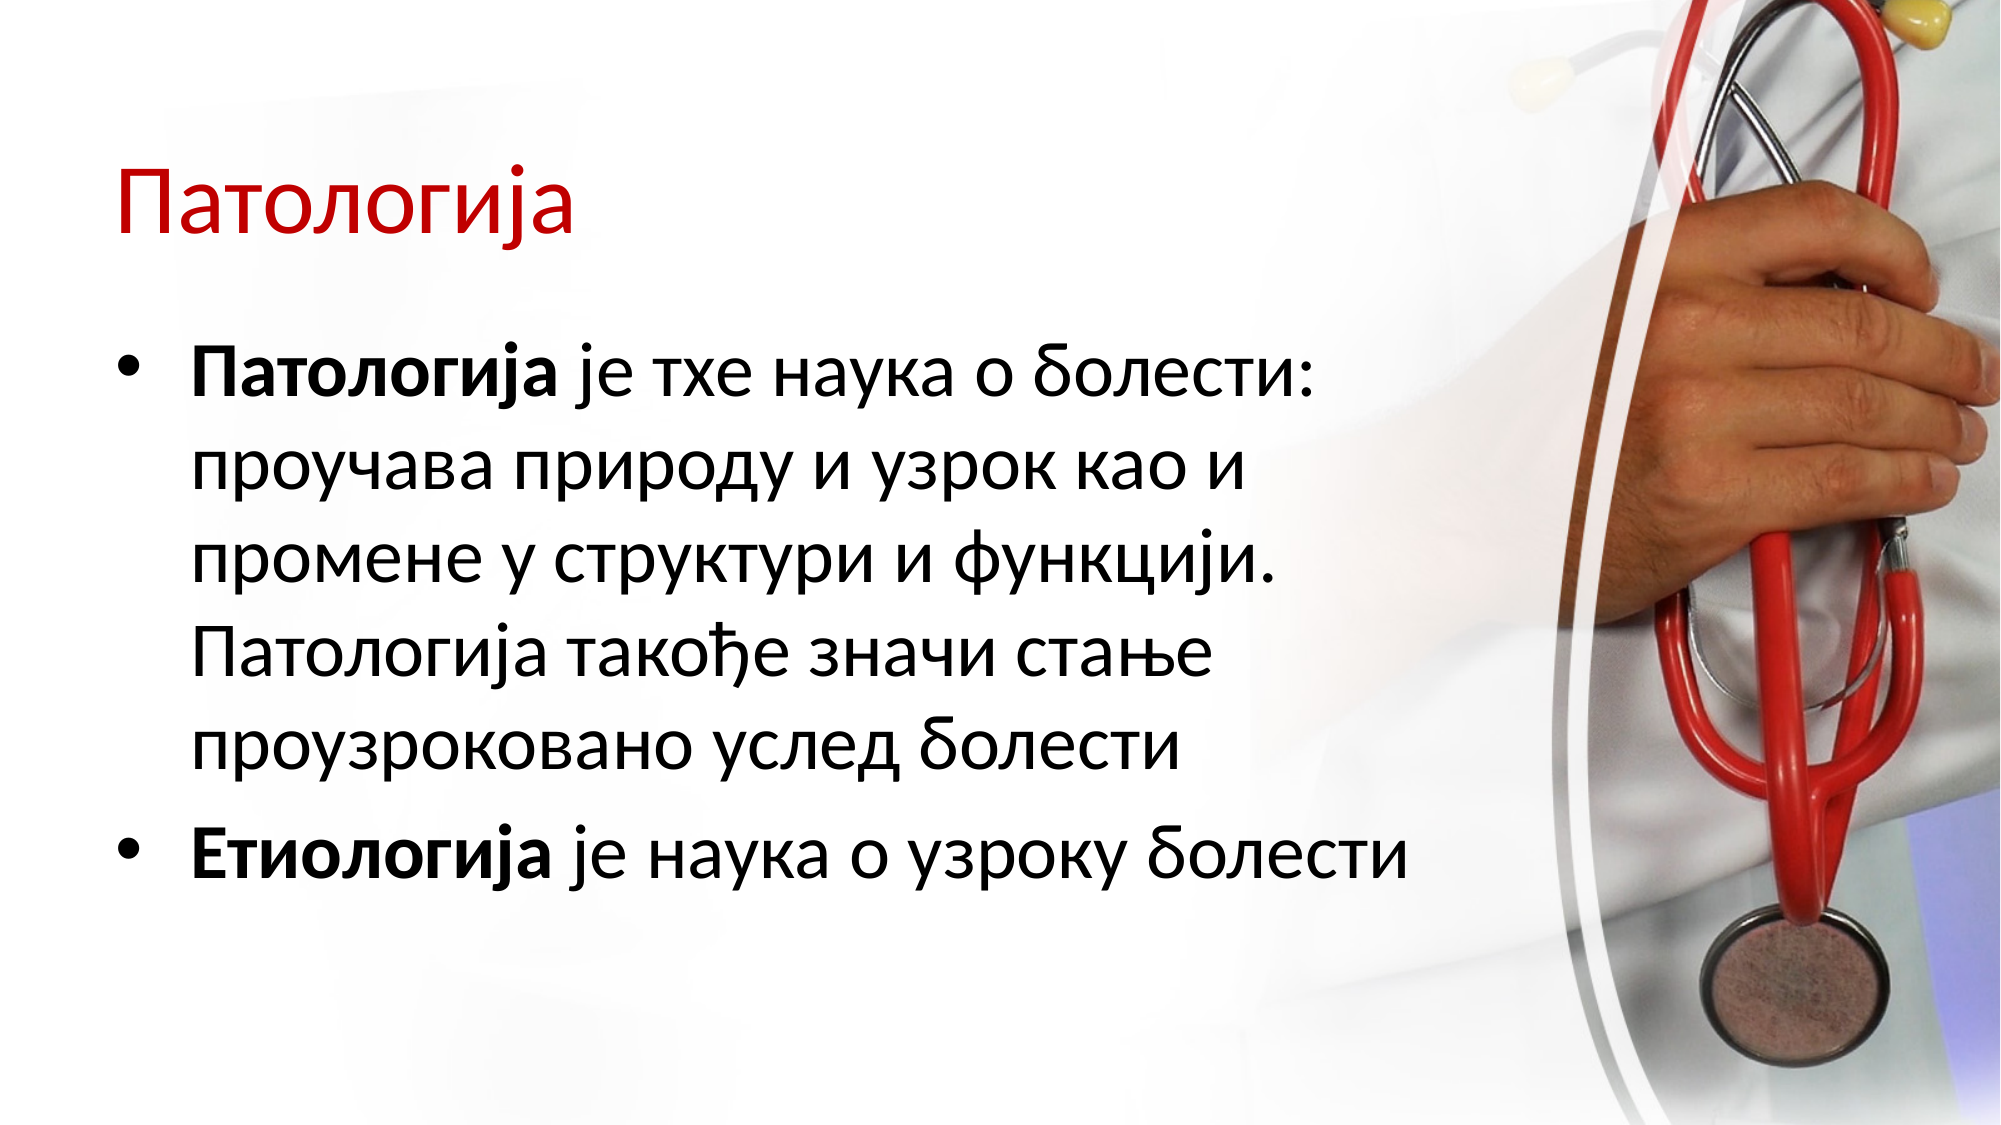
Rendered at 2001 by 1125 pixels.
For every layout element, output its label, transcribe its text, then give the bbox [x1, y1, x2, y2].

list Патологија је тхе наука о болести: проучава природу и узрок као и промене у структури и функцији. Патологија такође значи стање проузроковано услед болести Етиологија је наука о узроку болести [100, 310, 1537, 1043]
picture [0, 0, 2001, 1125]
title Патологија [99, 110, 1540, 278]
